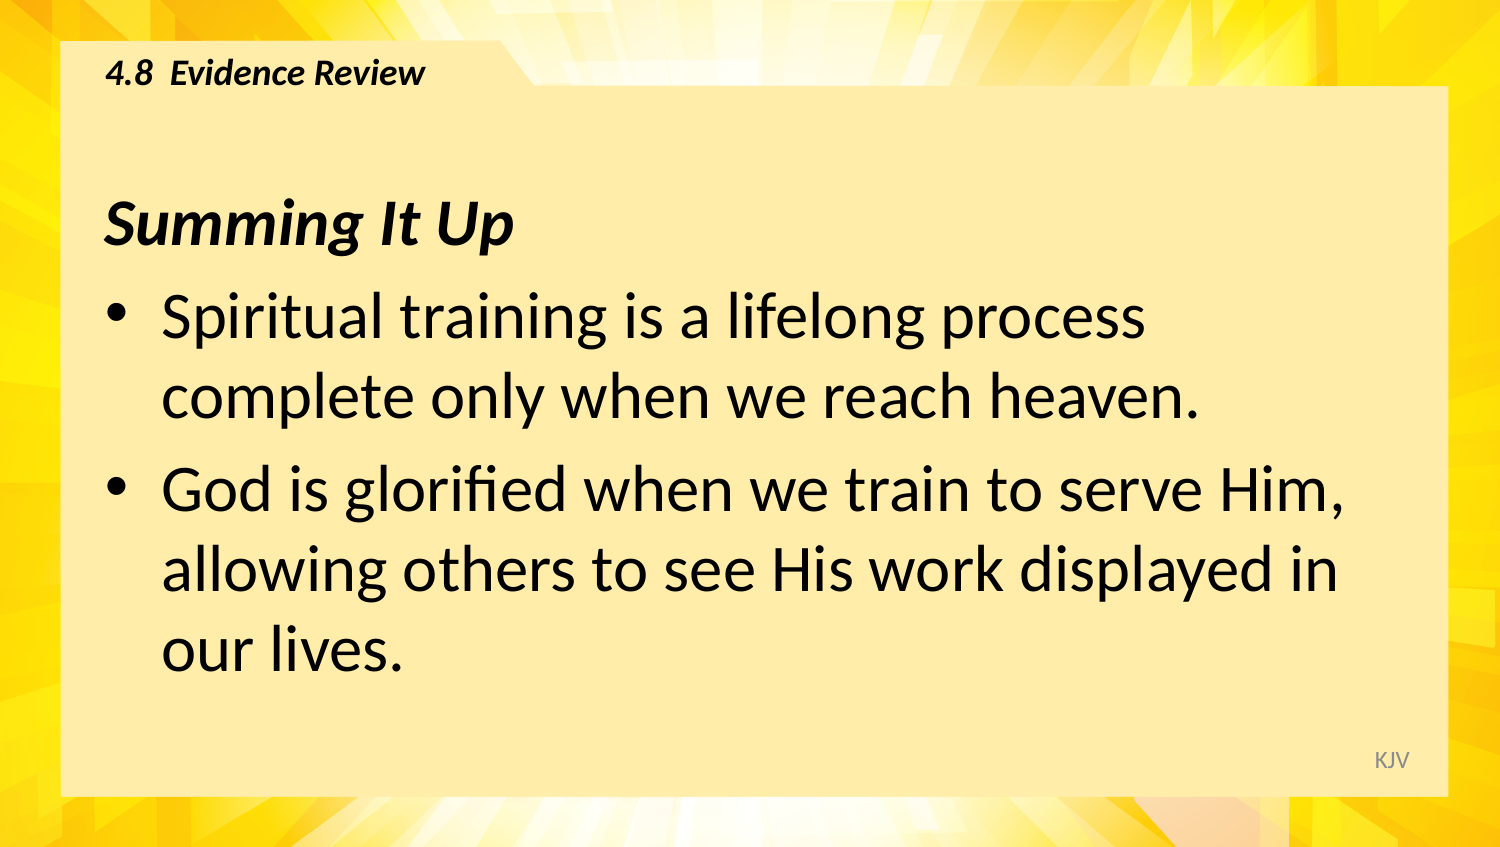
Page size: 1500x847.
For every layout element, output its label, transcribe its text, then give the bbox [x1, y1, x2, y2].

footer KJV [950, 736, 1425, 782]
picture [0, 0, 1500, 847]
list Summing It Up Spiritual training is a lifelong process complete only when we reach heaven. God is glorified when we train to serve Him, allowing others to see His work displayed in our lives. [89, 141, 1403, 722]
title 4.8 Evidence Review [89, 33, 1420, 108]
